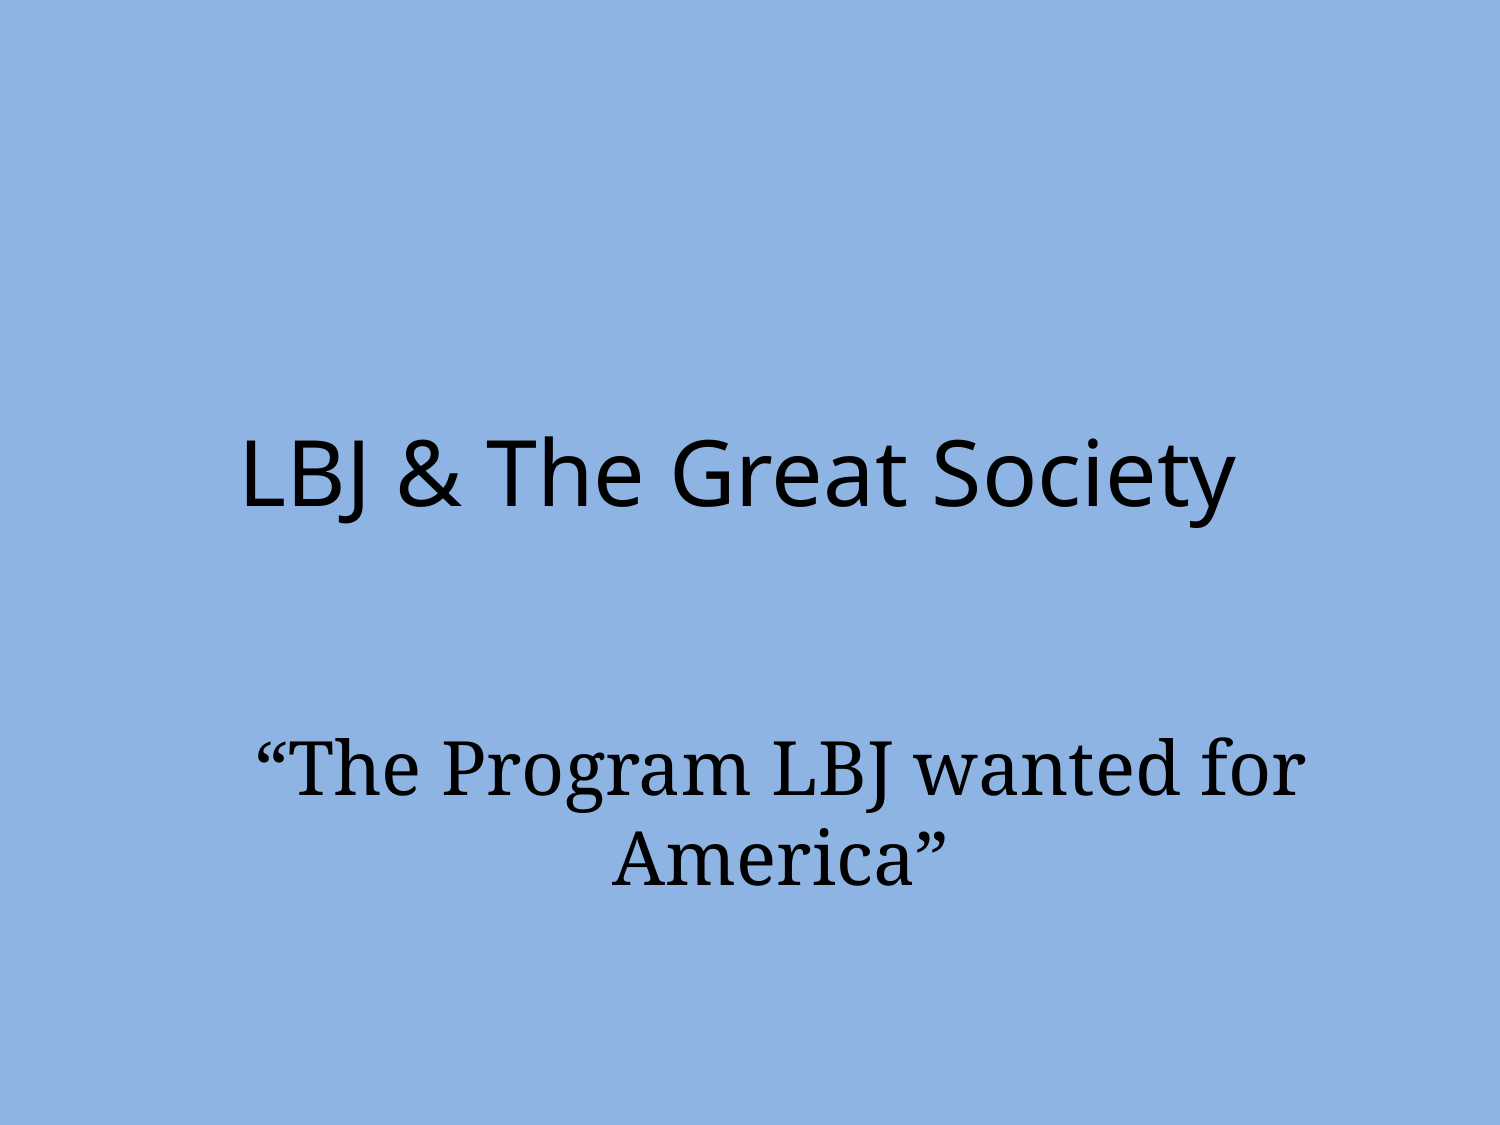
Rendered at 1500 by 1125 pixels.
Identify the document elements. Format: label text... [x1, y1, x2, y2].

subtitle “The Program LBJ wanted for America” [112, 712, 1450, 1000]
title LBJ & The Great Society [112, 349, 1388, 591]
